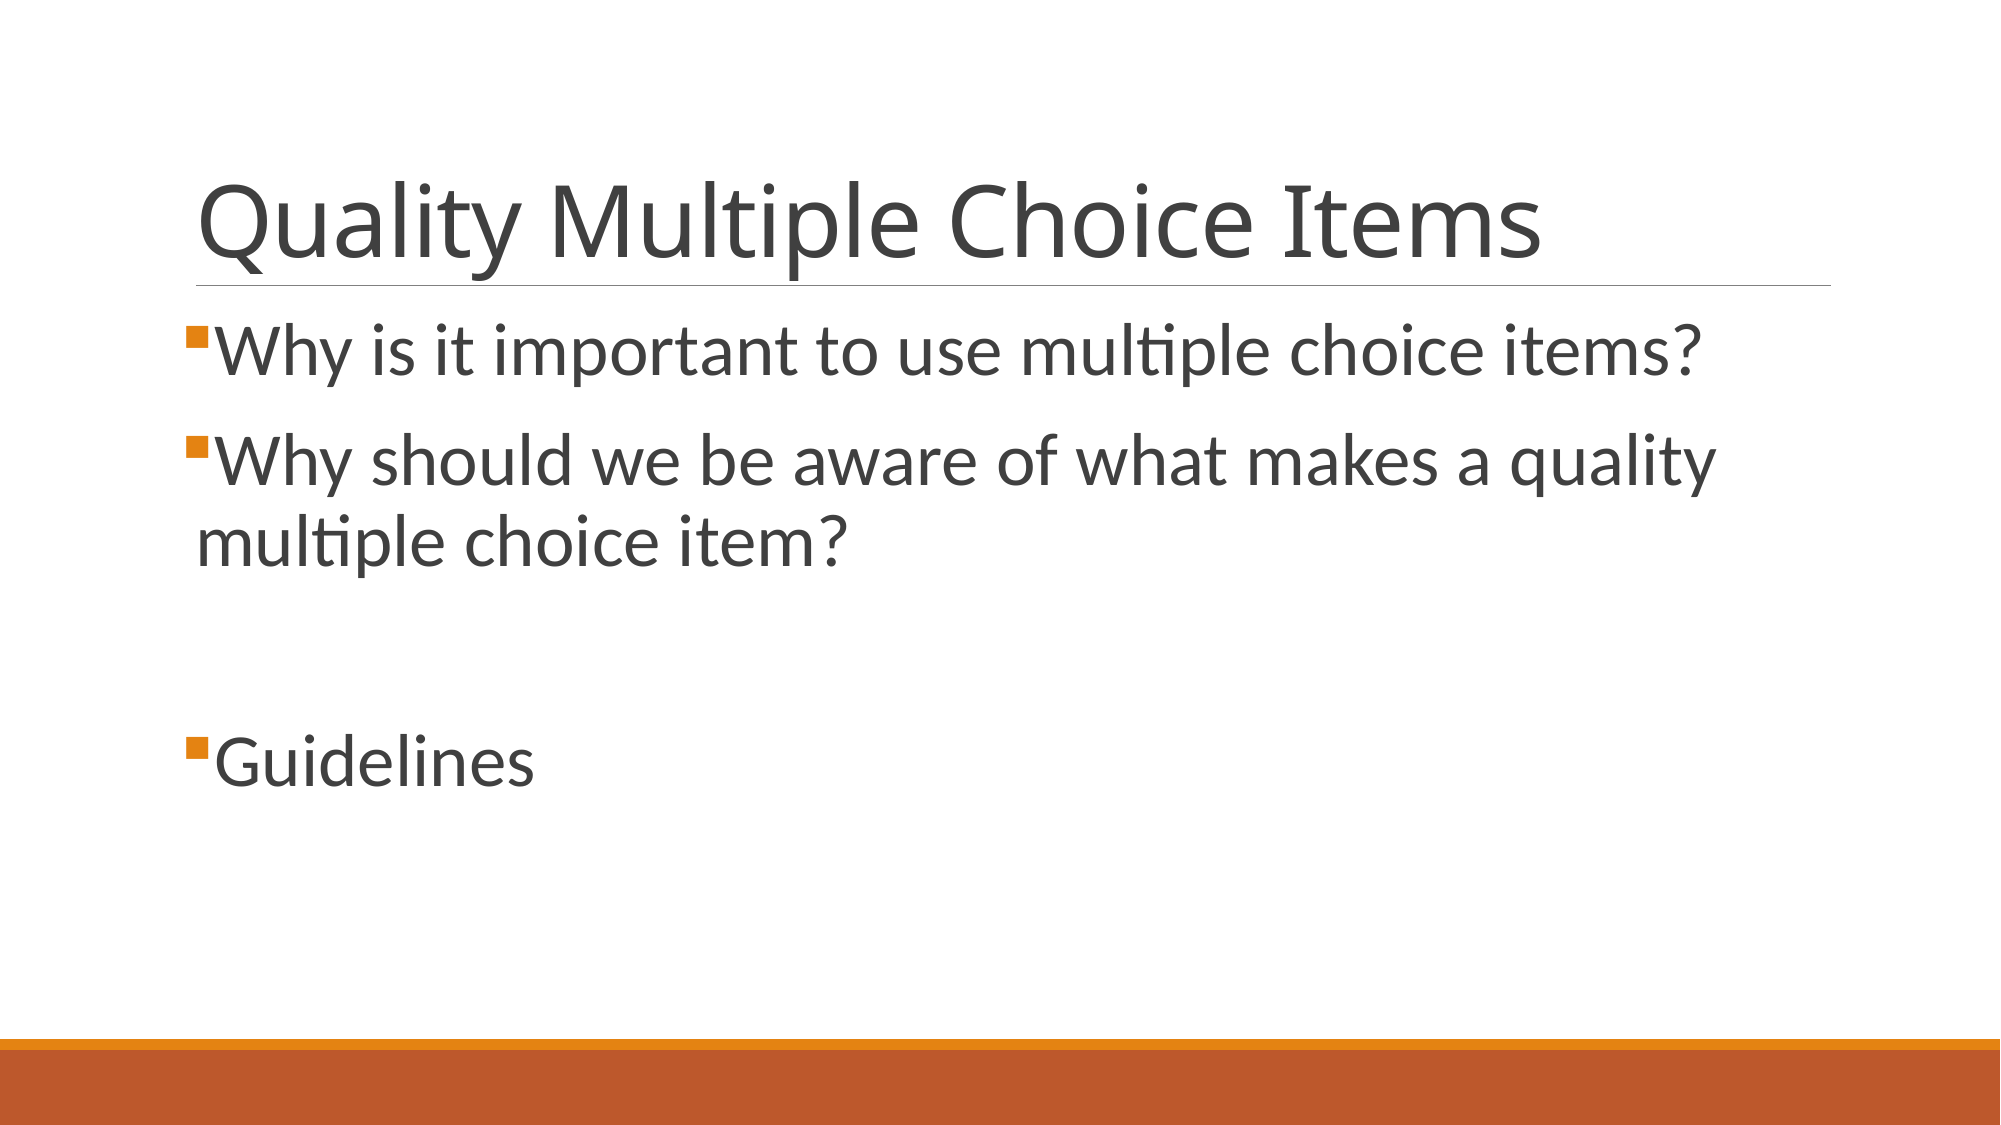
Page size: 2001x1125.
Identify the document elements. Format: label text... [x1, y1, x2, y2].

title Quality Multiple Choice Items [180, 47, 1830, 285]
list Why is it important to use multiple choice items? Why should we be aware of what makes a quality multiple choice item? Guidelines [180, 302, 1830, 963]
